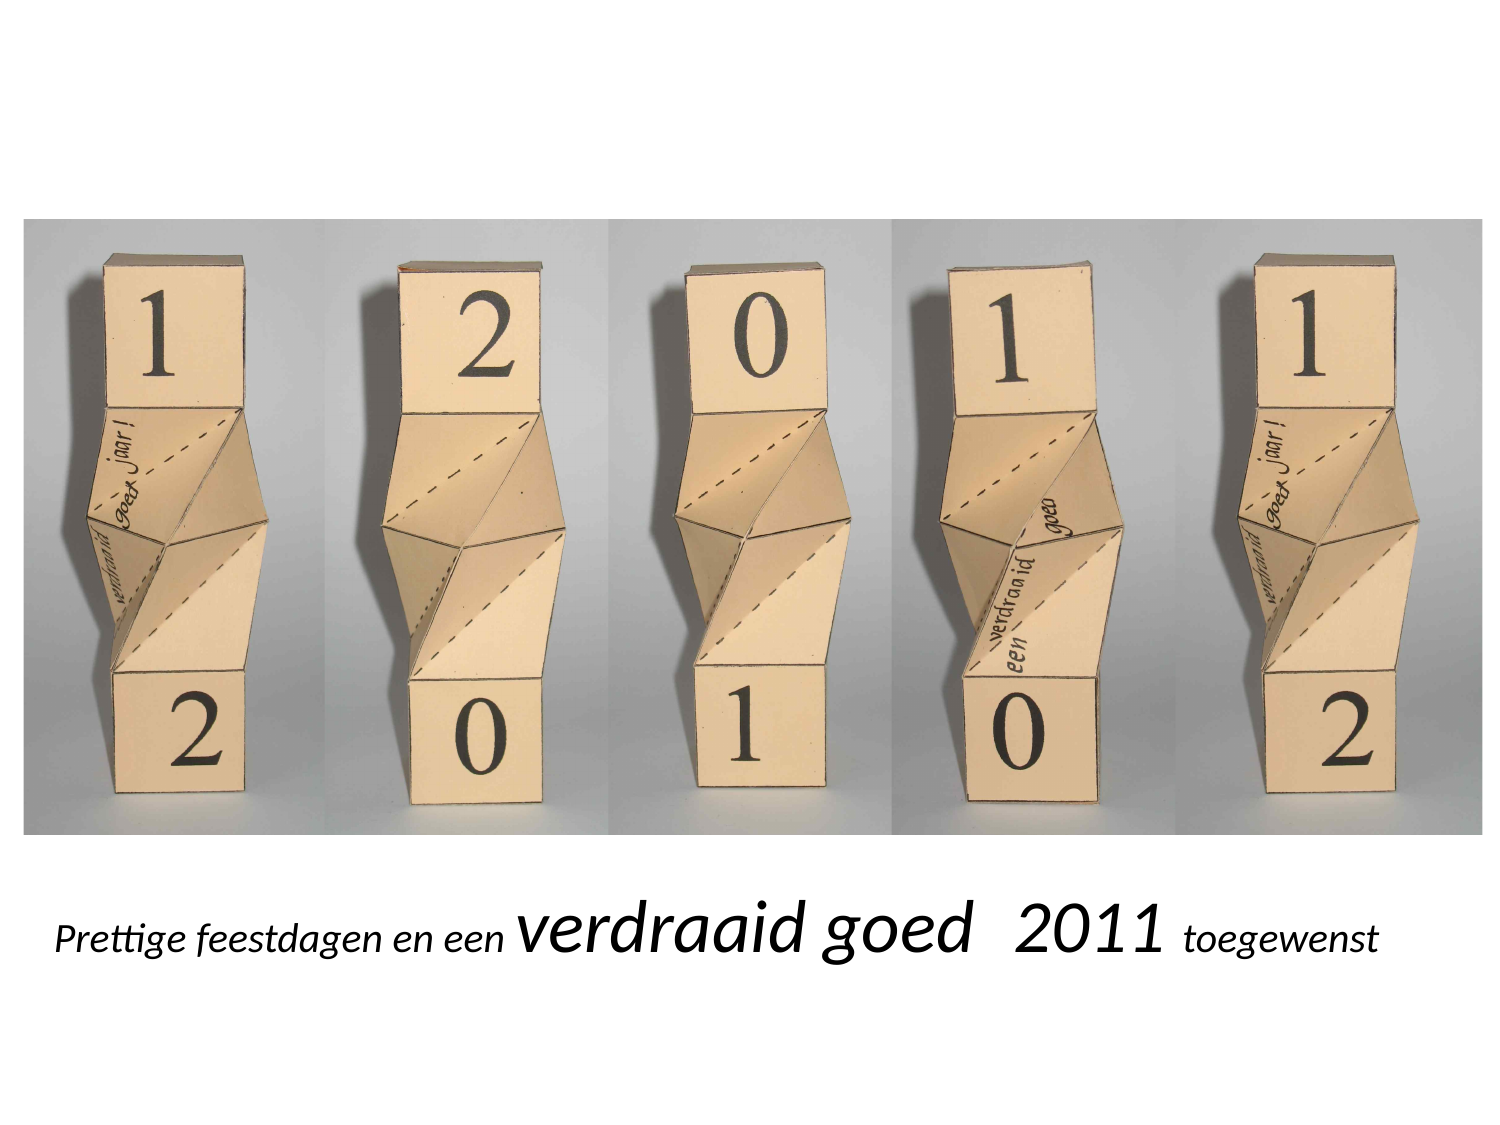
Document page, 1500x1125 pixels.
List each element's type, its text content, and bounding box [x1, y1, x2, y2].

picture [324, 219, 1483, 835]
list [23, 219, 323, 835]
text_box Prettige feestdagen en een verdraaid goed 2011 toegewenst [29, 869, 1459, 1035]
